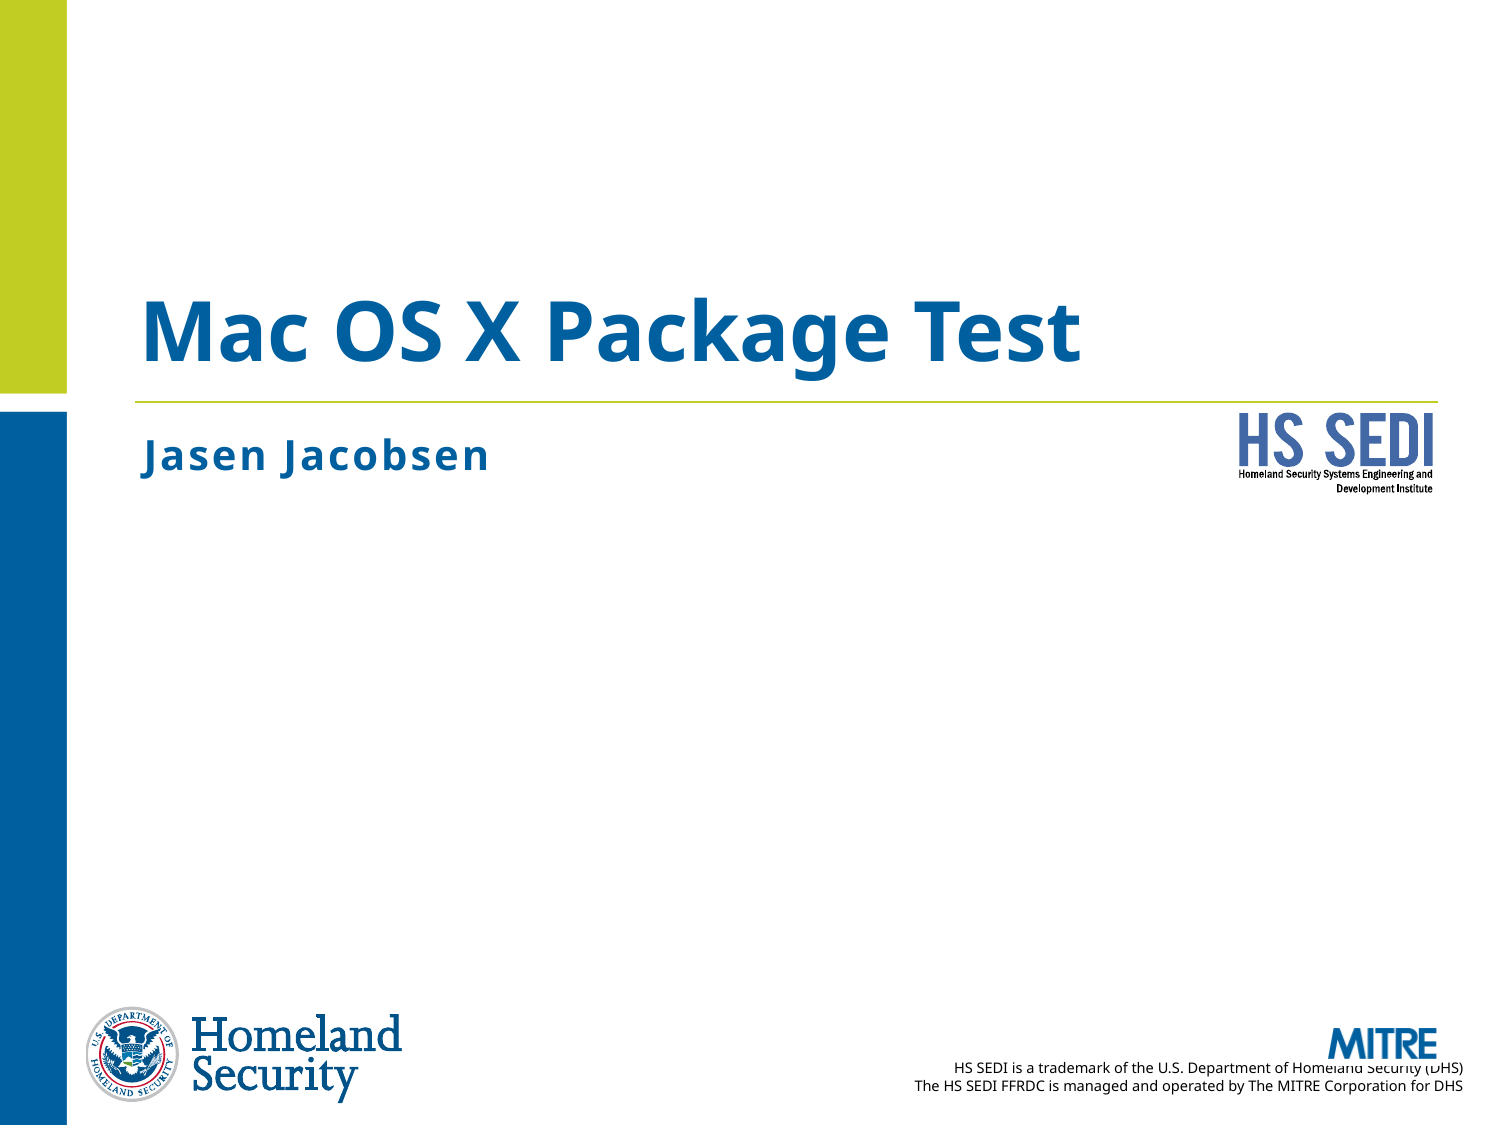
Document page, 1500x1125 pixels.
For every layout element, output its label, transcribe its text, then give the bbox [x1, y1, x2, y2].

picture [1328, 1025, 1439, 1066]
title Mac OS X Package Test [124, 182, 1313, 386]
subtitle Jasen Jacobsen [128, 421, 884, 1089]
